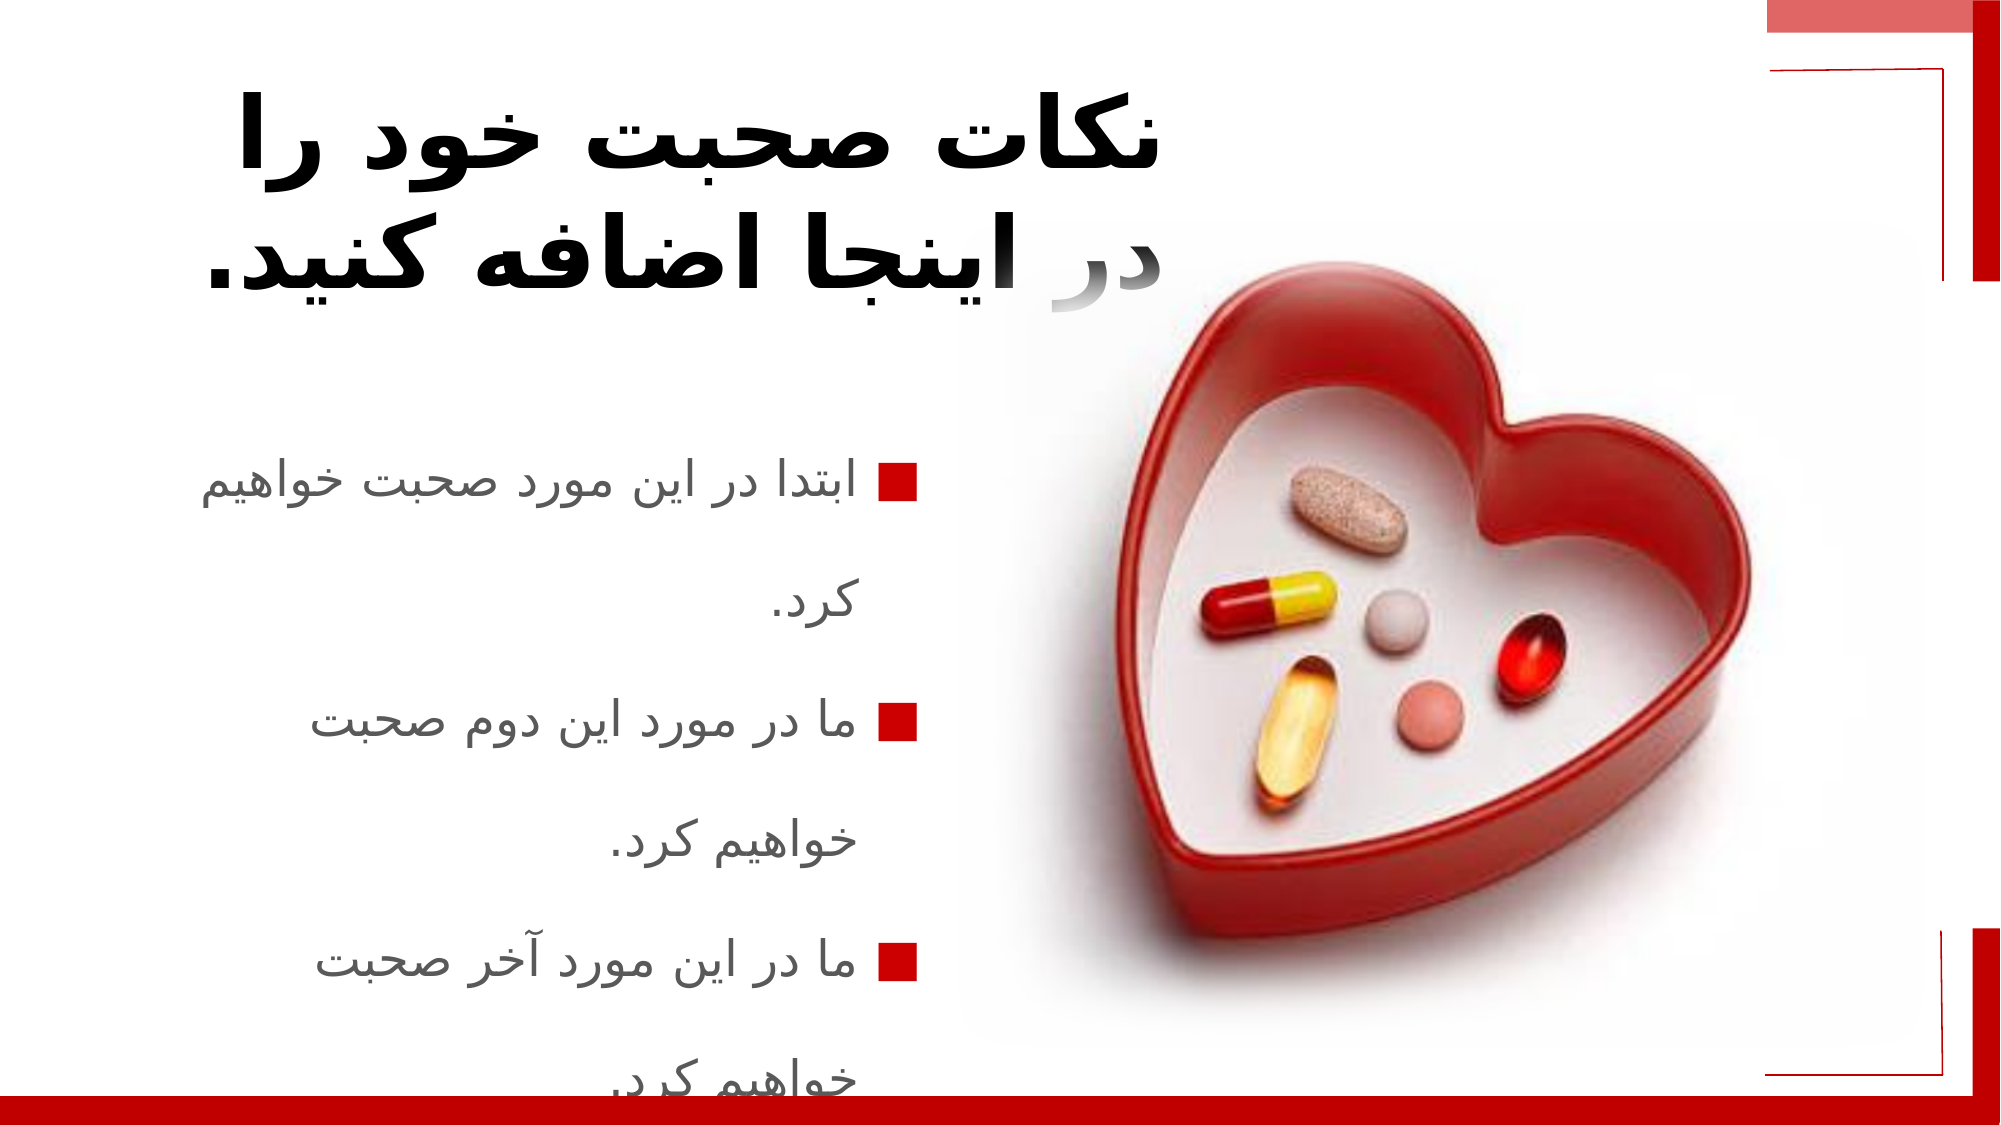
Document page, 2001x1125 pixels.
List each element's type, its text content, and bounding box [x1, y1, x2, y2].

picture [954, 218, 1929, 928]
title نکات صحبت خود را در اینجا اضافه کنید. [97, 48, 1187, 167]
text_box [1742, 24, 2000, 258]
list ابتدا در این مورد صحبت خواهیم کرد. ما در مورد این دوم صحبت خواهیم کرد. ما در این مورد آخر صحبت خواهیم کرد. ما در این مورد آخر صحبت خواهیم کرد. ما در این مورد آخر صحبت خواهیم کرد. [133, 366, 948, 863]
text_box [0, 928, 2000, 1125]
